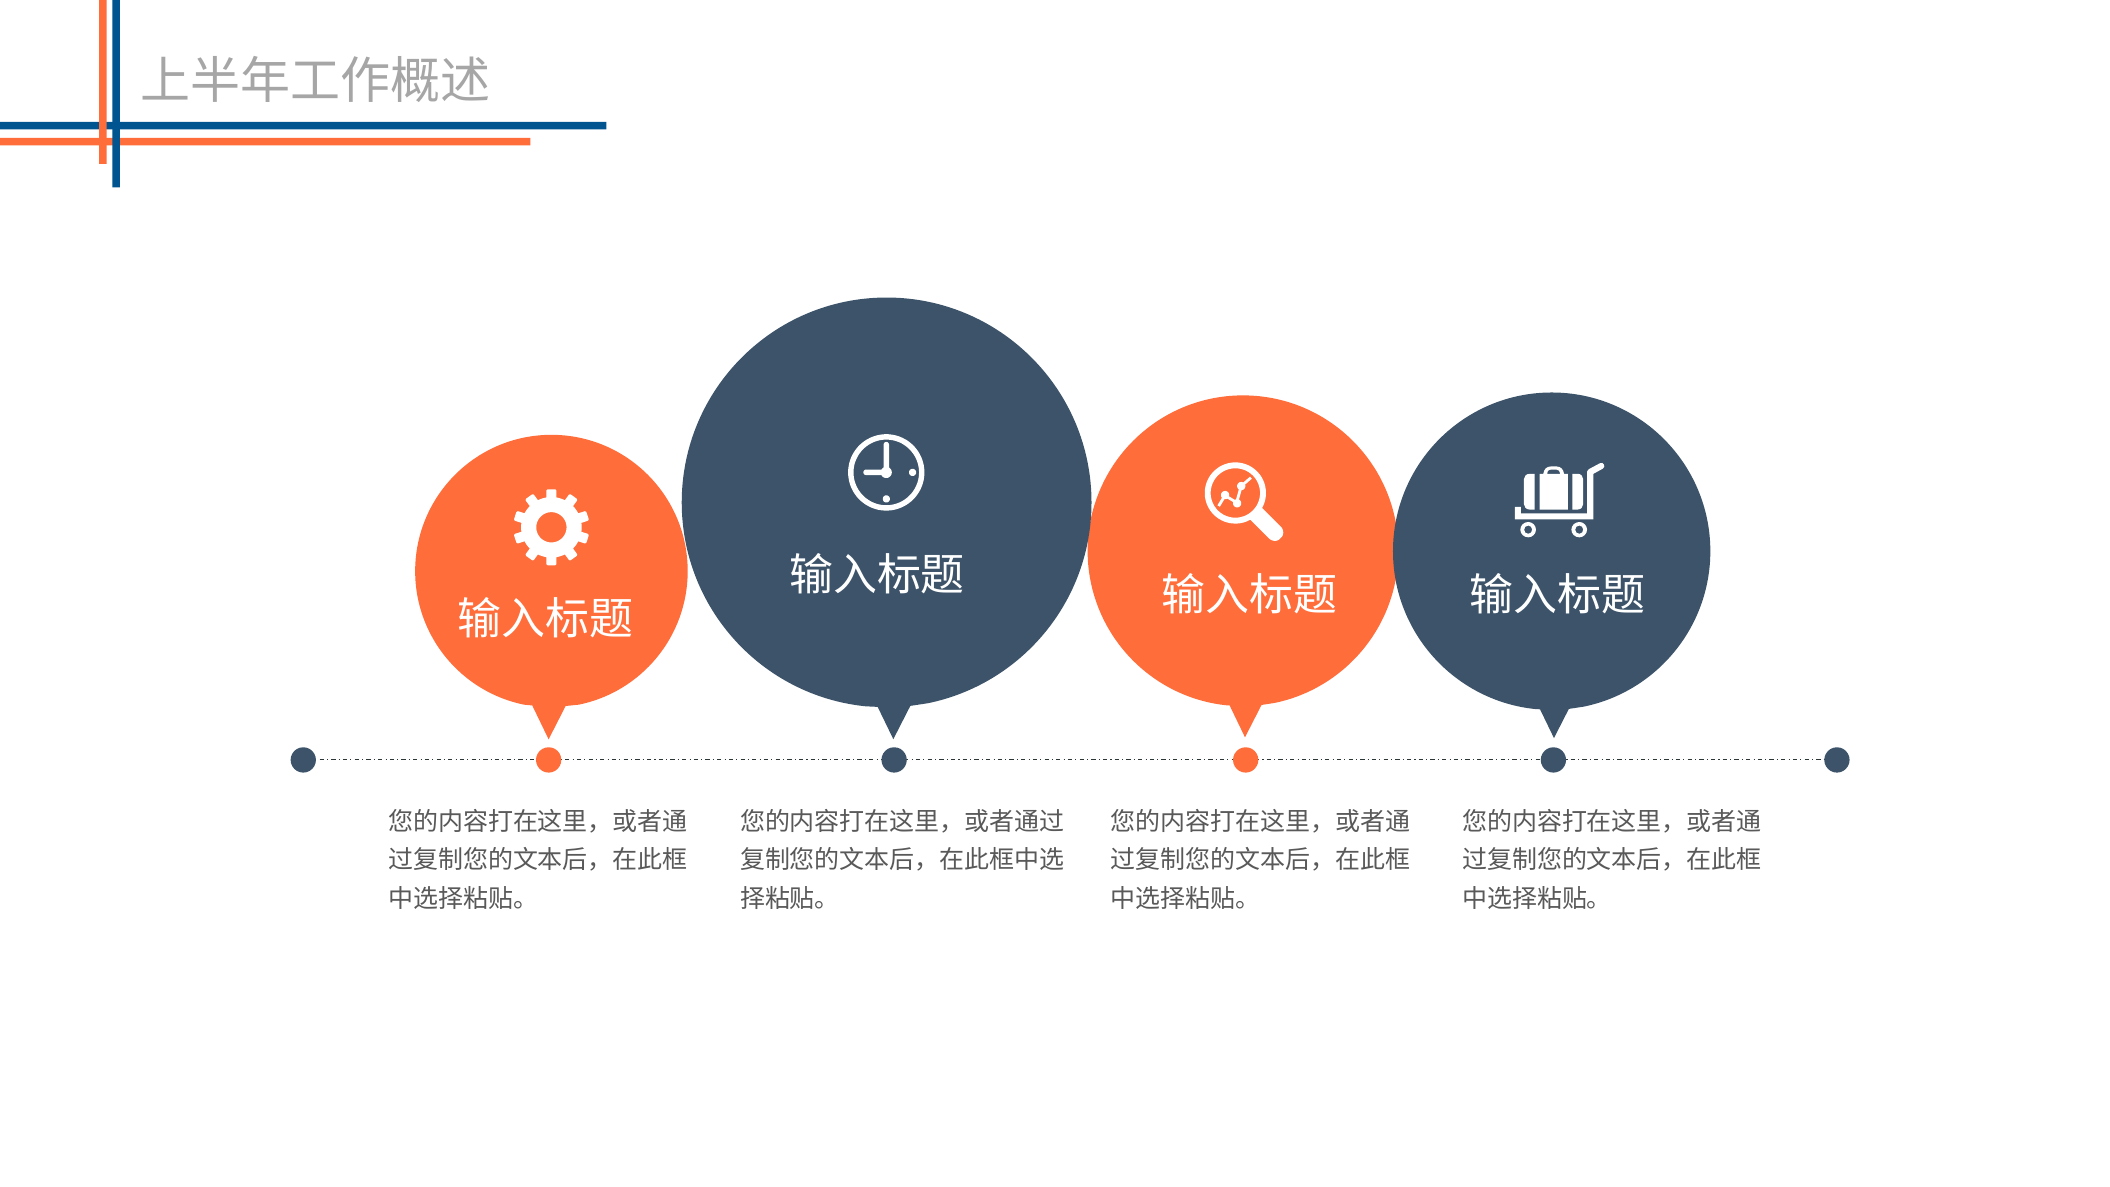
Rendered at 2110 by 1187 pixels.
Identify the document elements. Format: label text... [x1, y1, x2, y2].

text_box [1231, 760, 1260, 774]
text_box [1092, 395, 1392, 738]
text_box [880, 746, 908, 759]
text_box [1539, 760, 1568, 774]
text_box 您的内容打在这里，或者通过复制您的文本后，在此框中选择粘贴。 [724, 788, 1094, 921]
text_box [1392, 392, 1711, 739]
text_box 您的内容打在这里，或者通过复制您的文本后，在此框中选择粘贴。 [1446, 788, 1799, 921]
text_box [1539, 746, 1568, 759]
text_box [1823, 746, 1851, 774]
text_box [415, 434, 681, 740]
text_box [535, 746, 563, 759]
text_box [880, 760, 908, 774]
text_box 您的内容打在这里，或者通过复制您的文本后，在此框中选择粘贴。 [1094, 788, 1446, 921]
text_box [289, 746, 317, 774]
text_box 您的内容打在这里，或者通过复制您的文本后，在此框中选择粘贴。 [372, 788, 724, 921]
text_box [0, 0, 789, 188]
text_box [681, 297, 1092, 740]
text_box [1232, 746, 1260, 759]
text_box [534, 760, 563, 774]
